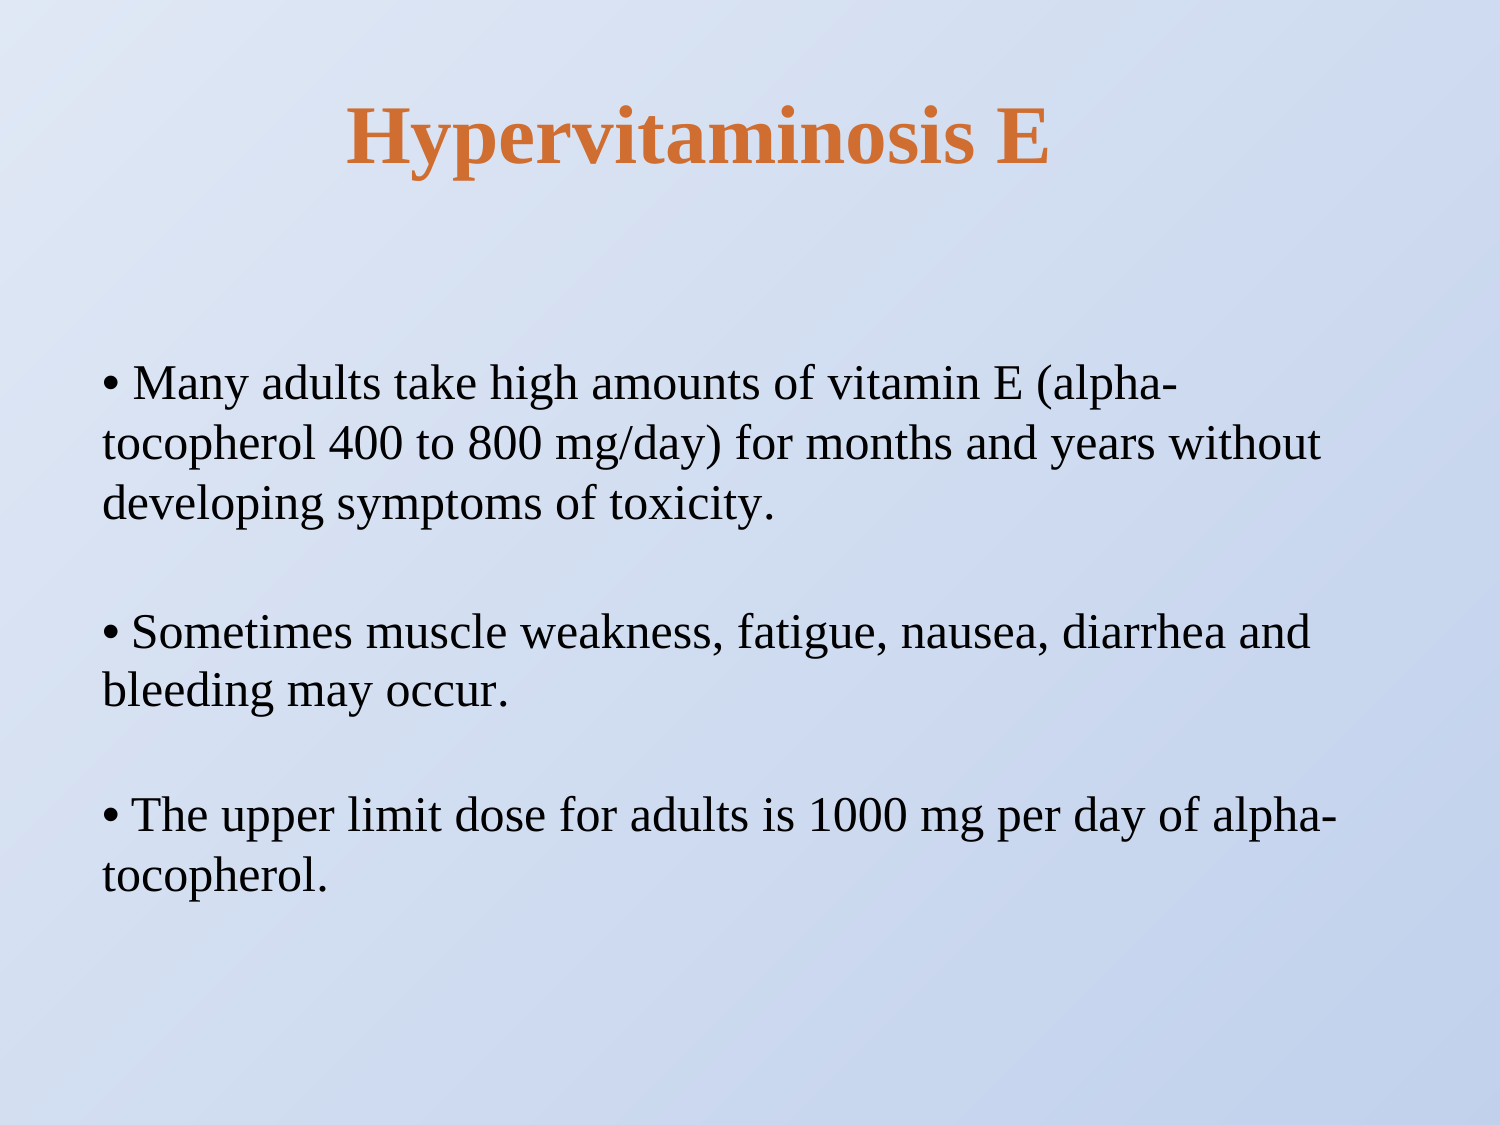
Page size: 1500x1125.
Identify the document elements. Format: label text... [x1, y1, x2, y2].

text_box Hypervitaminosis E [302, 74, 1053, 286]
text_box • The upper limit dose for adults is 1000 mg per day of alpha-tocopherol. [102, 781, 1500, 963]
text_box • Sometimes muscle weakness, fatigue, nausea, diarrhea and bleeding may occur. [102, 599, 1500, 776]
text_box • Many adults take high amounts of vitamin E (alpha-tocopherol 400 to 800 mg/day) for months and years without developing symptoms of toxicity. [102, 349, 1388, 589]
